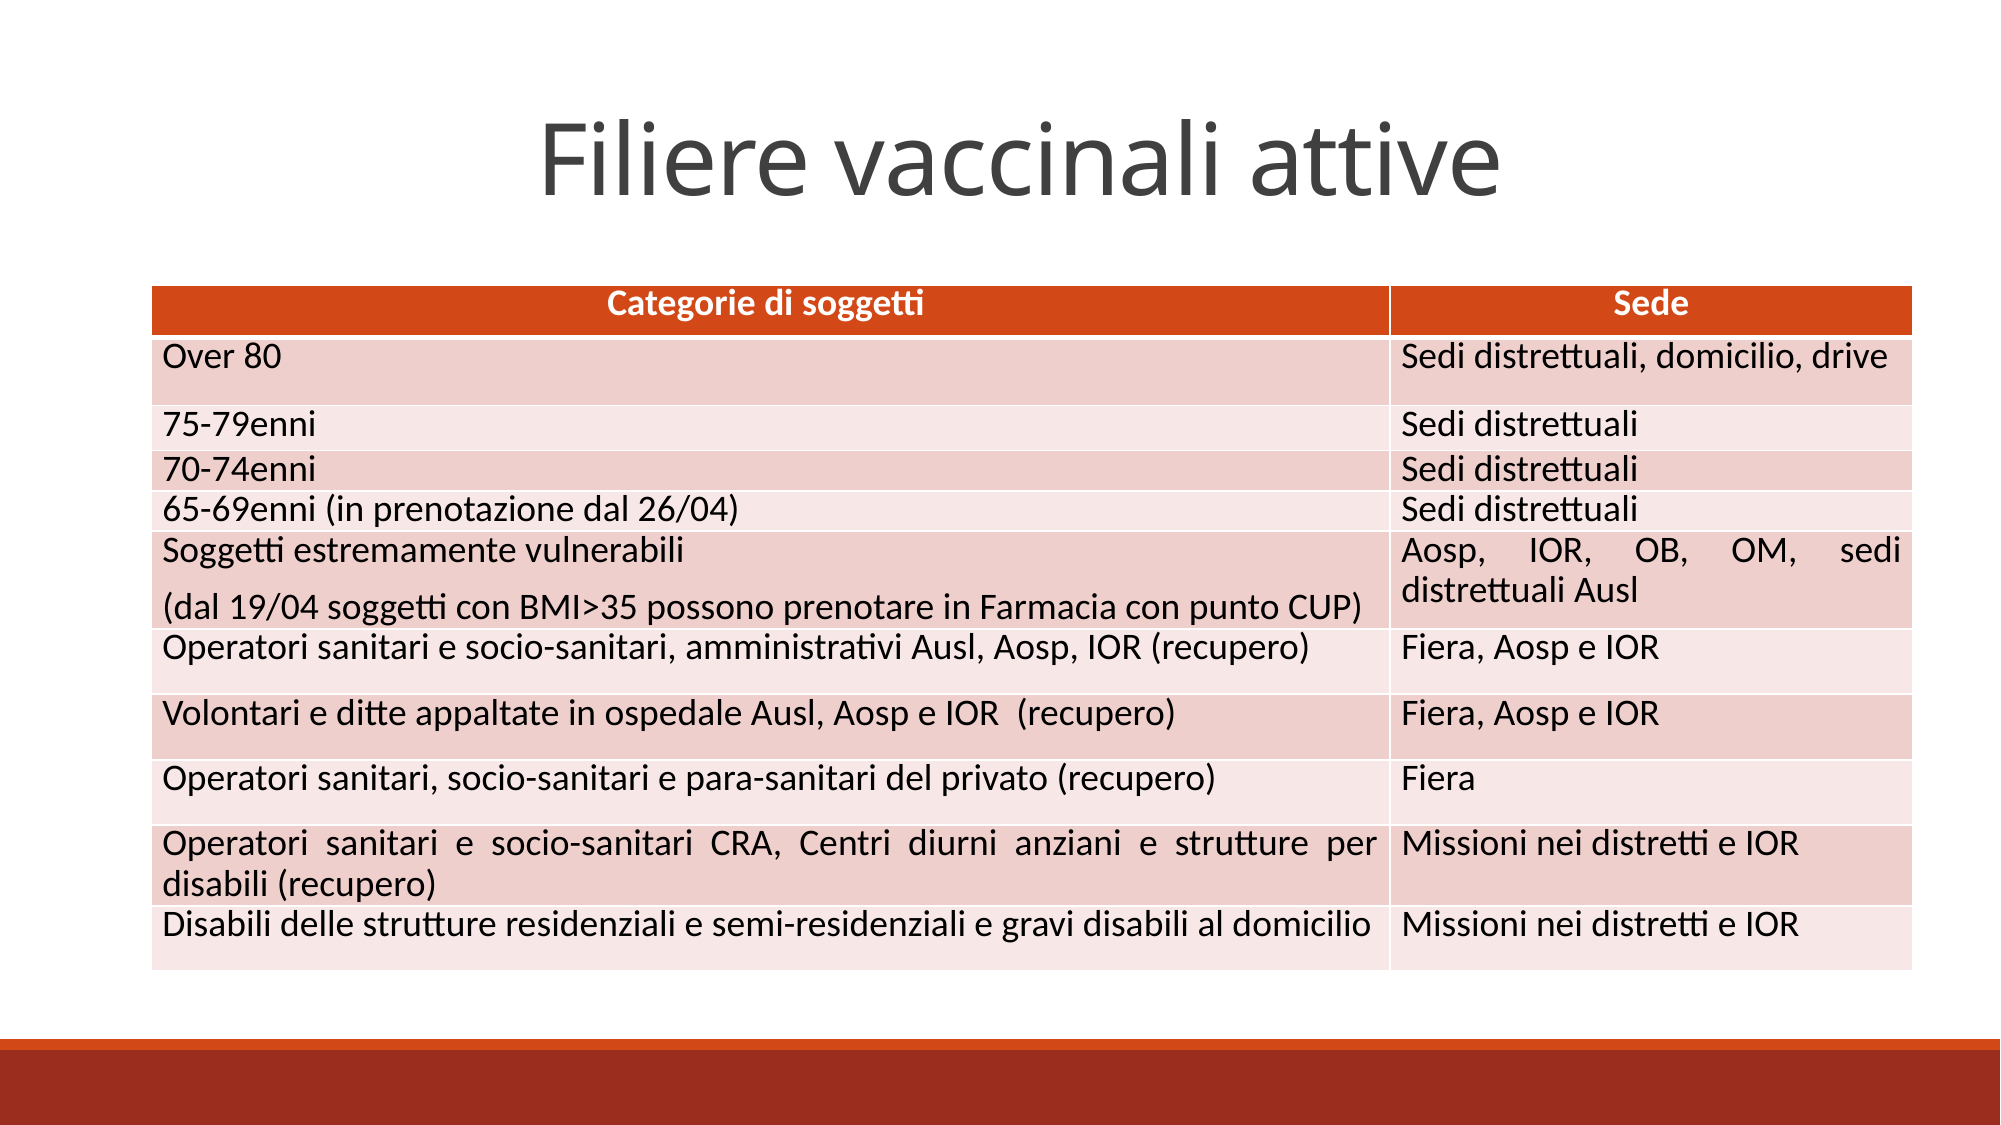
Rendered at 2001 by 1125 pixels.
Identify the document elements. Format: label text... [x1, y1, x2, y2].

title Filiere vaccinali attive [195, 95, 1845, 224]
table_cell Operatori sanitari e socio-sanitari, amministrativi Ausl, Aosp, IOR (recupero) [152, 630, 1389, 693]
table_cell Disabili delle strutture residenziali e semi-residenziali e gravi disabili al domicilio [152, 907, 1389, 970]
table_cell Over 80 [152, 340, 1389, 405]
table_cell Soggetti estremamente vulnerabili (dal 19/04 soggetti con BMI>35 possono prenotare in Farmacia con punto CUP) [152, 532, 1389, 628]
table_cell Operatori sanitari, socio-sanitari e para-sanitari del privato (recupero) [152, 761, 1389, 824]
table_cell Missioni nei distretti e IOR [1391, 907, 1912, 970]
table_cell Volontari e ditte appaltate in ospedale Ausl, Aosp e IOR (recupero) [152, 695, 1389, 759]
table_cell Operatori sanitari e socio-sanitari CRA, Centri diurni anziani e strutture per disabili (recupero) [152, 826, 1389, 905]
table_cell 65-69enni (in prenotazione dal 26/04) [152, 492, 1389, 530]
table_cell Fiera [1391, 761, 1912, 824]
table_cell Fiera, Aosp e IOR [1391, 630, 1912, 693]
table_header Sede [1391, 286, 1912, 335]
table_cell 75-79enni [152, 406, 1389, 450]
table_cell Fiera, Aosp e IOR [1391, 695, 1912, 759]
table_cell Sedi distrettuali, domicilio, drive [1391, 340, 1912, 405]
table_cell Aosp, IOR, OB, OM, sedi distrettuali Ausl [1391, 532, 1912, 628]
table_cell Sedi distrettuali [1391, 492, 1912, 530]
table_cell Sedi distrettuali [1391, 451, 1912, 490]
table_header Categorie di soggetti [152, 286, 1389, 335]
table_cell Sedi distrettuali [1391, 406, 1912, 450]
table_cell 70-74enni [152, 451, 1389, 490]
table_cell Missioni nei distretti e IOR [1391, 826, 1912, 905]
